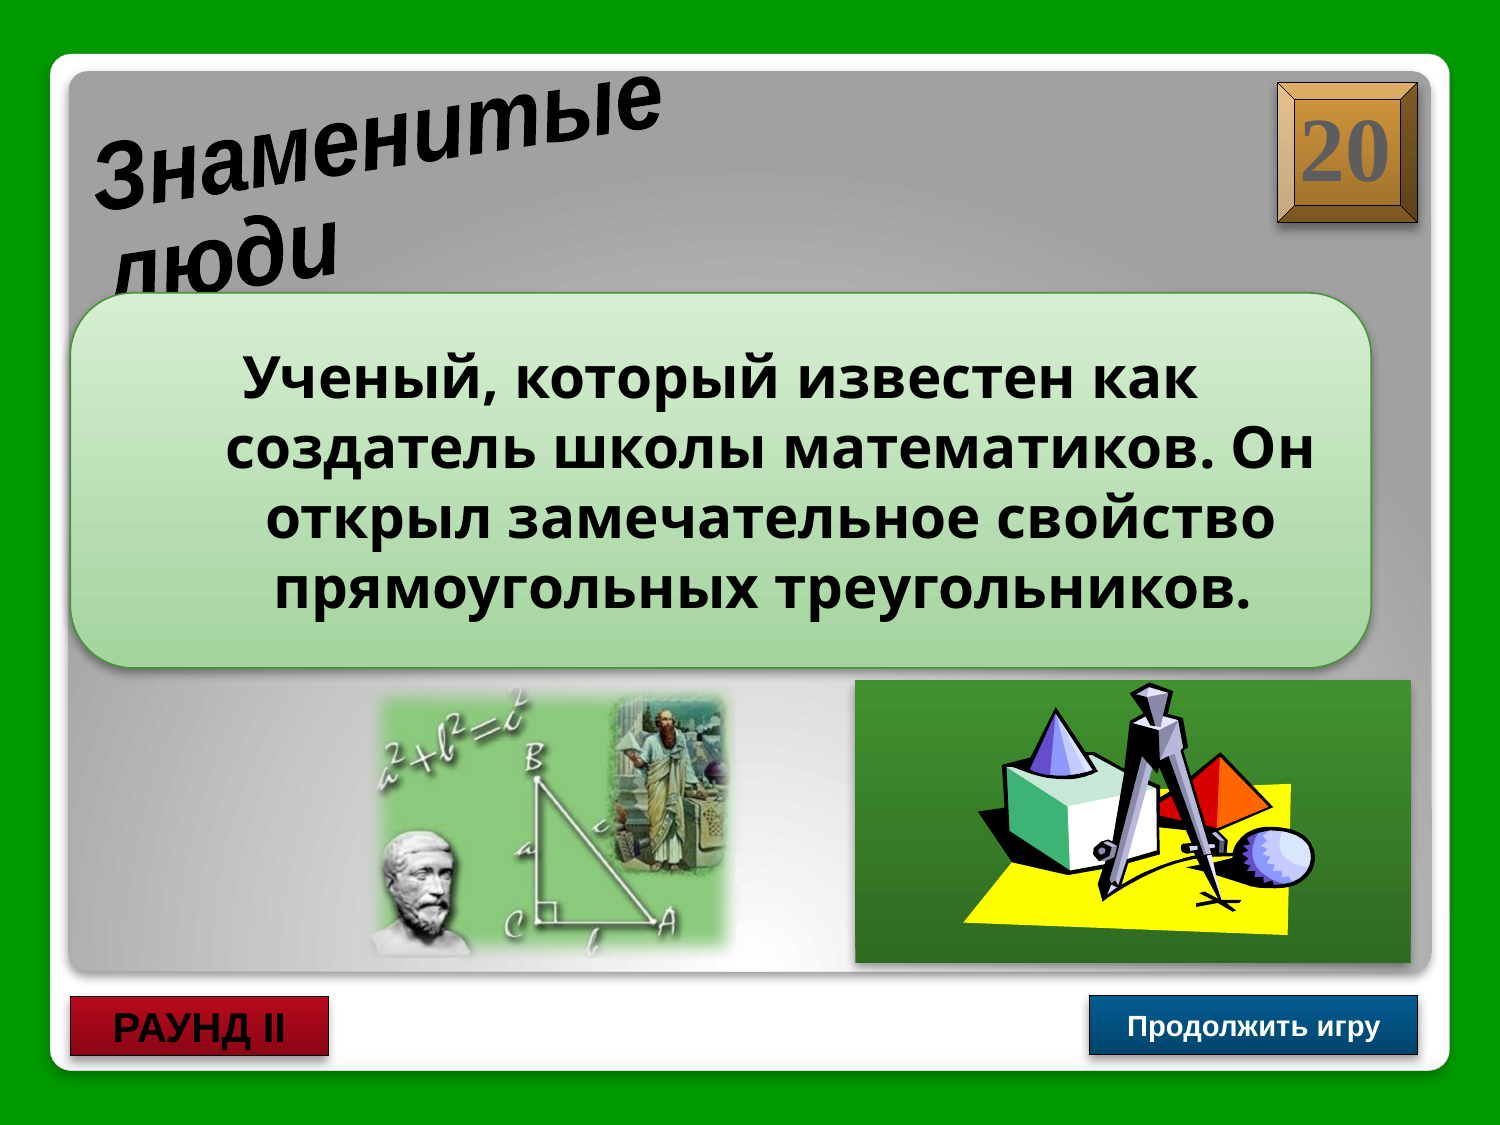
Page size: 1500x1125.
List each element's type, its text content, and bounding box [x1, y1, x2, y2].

picture [362, 679, 744, 964]
text_box Ученый, который известен как создатель школы математиков. Он открыл замечательное свойство прямоугольных треугольников. [69, 292, 1372, 669]
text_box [855, 679, 1411, 964]
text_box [1277, 81, 1419, 223]
text_box Продолжить игру [1089, 995, 1418, 1055]
text_box РАУНД II [70, 996, 329, 1056]
